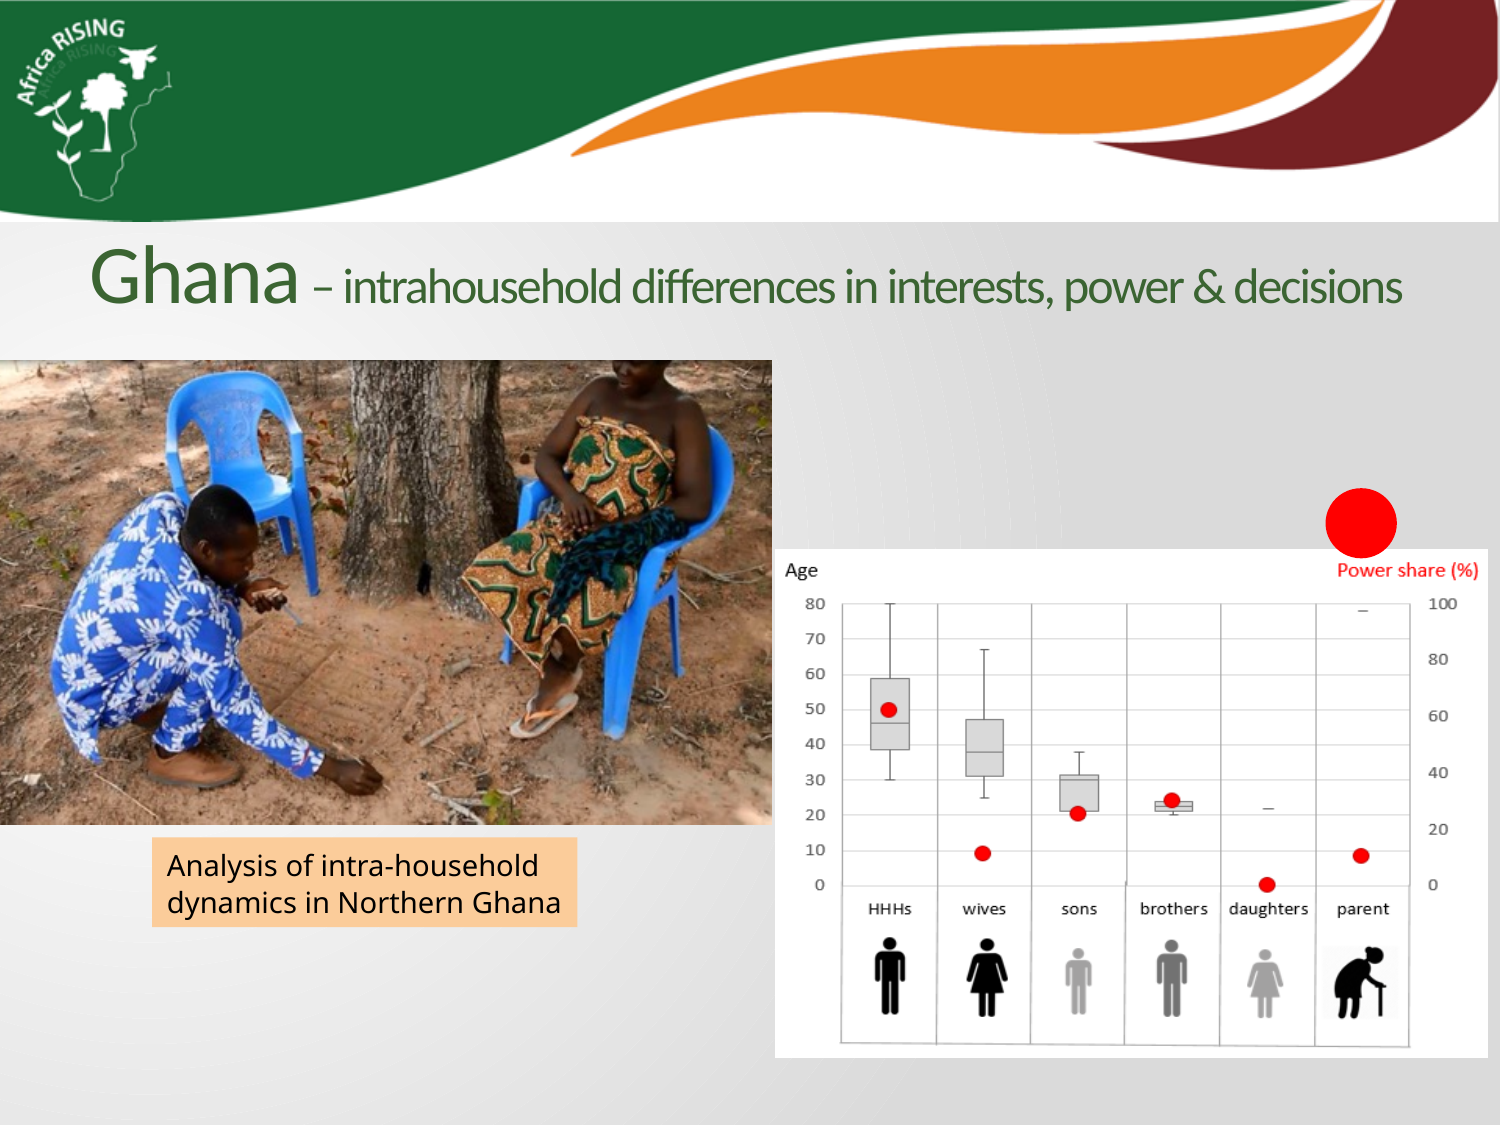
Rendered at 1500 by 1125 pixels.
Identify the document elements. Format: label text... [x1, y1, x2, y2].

picture [0, 359, 772, 826]
picture [774, 549, 1488, 1058]
text_box [1325, 488, 1397, 542]
picture [0, 0, 1499, 222]
title Ghana – intrahousehold differences in interests, power & decisions [75, 212, 1425, 338]
text_box Analysis of intra-household dynamics in Northern Ghana [152, 837, 578, 928]
